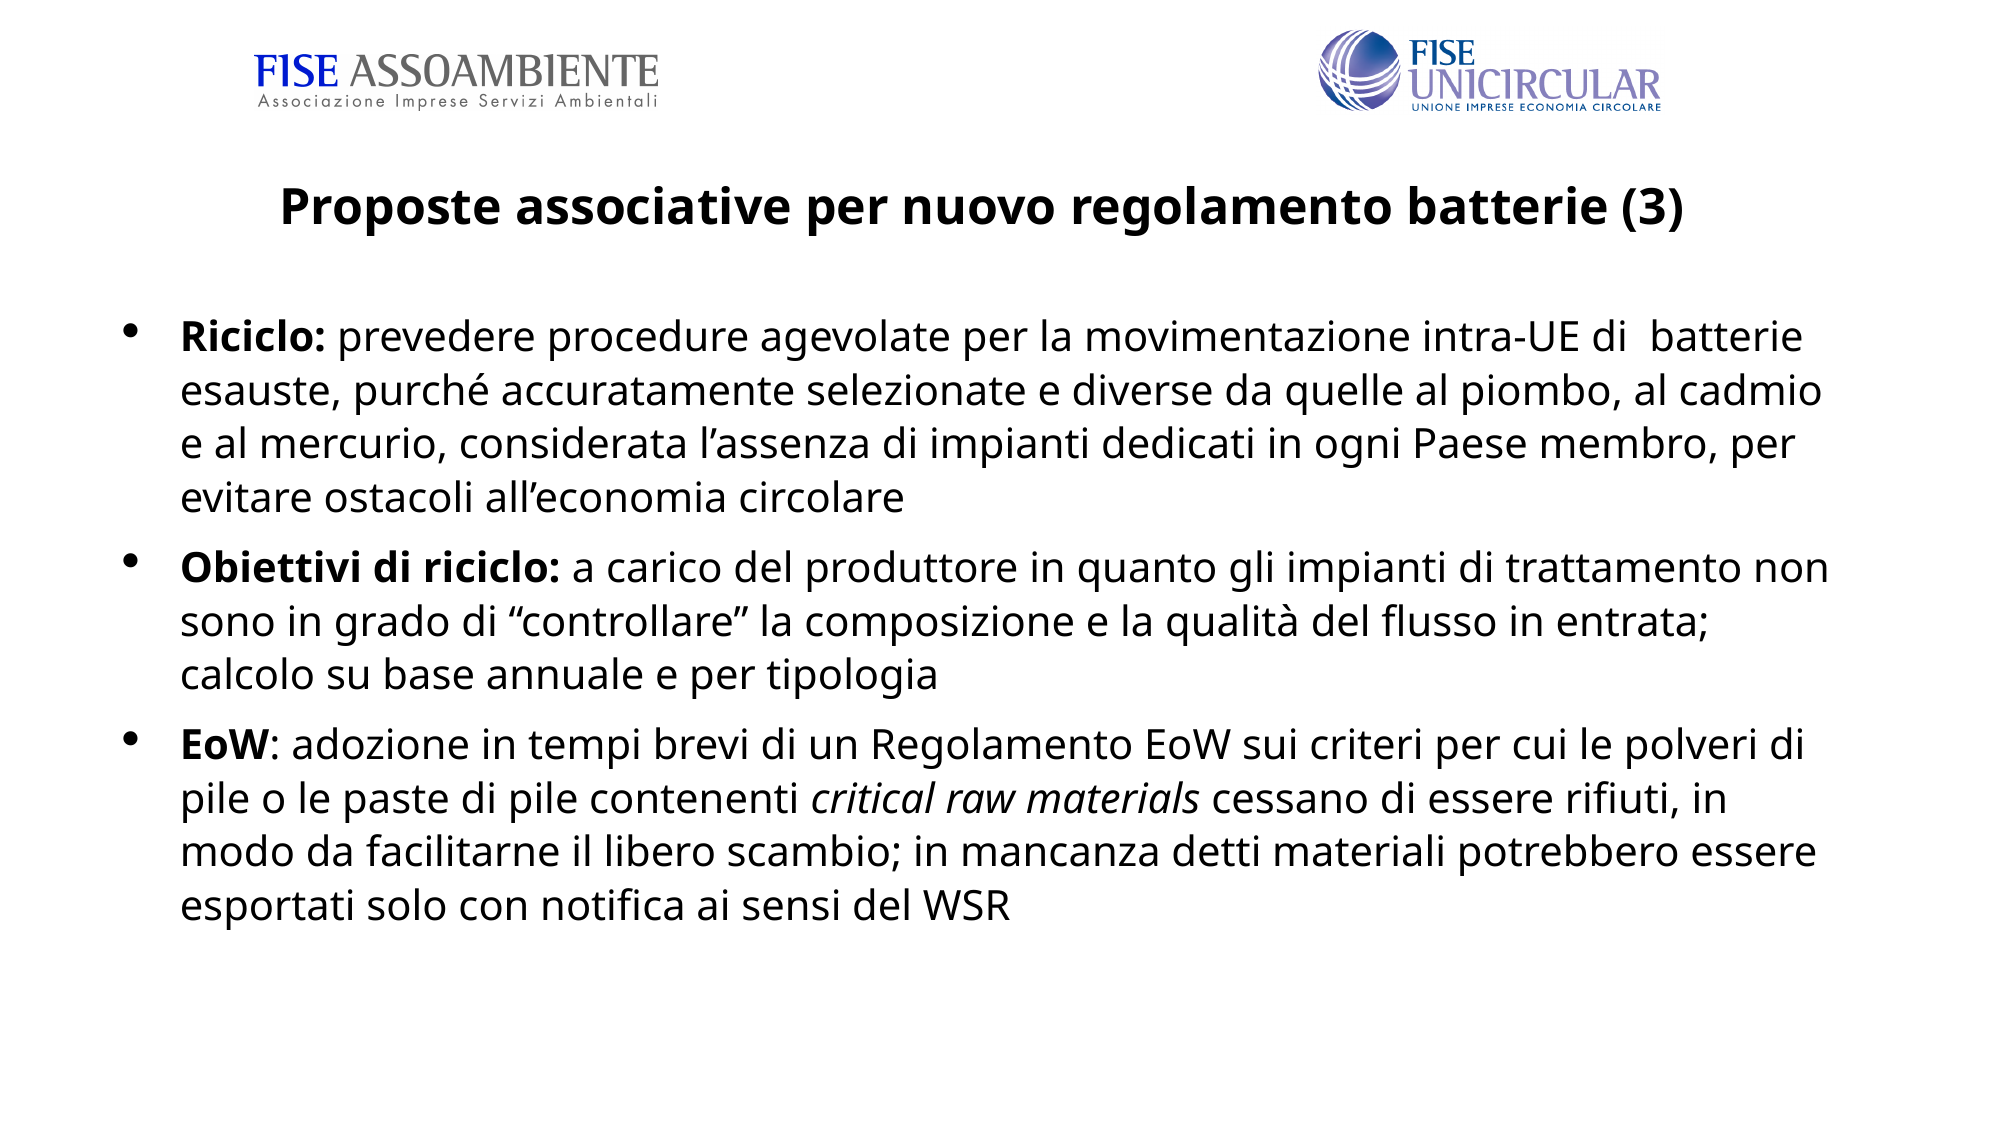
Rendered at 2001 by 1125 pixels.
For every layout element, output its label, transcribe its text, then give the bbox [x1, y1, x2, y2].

text_box Proposte associative per nuovo regolamento batterie (3) [140, 167, 1823, 242]
picture [1316, 26, 1665, 116]
picture [254, 54, 658, 111]
text_box Riciclo: prevedere procedure agevolate per la movimentazione intra-UE di batterie esauste, purché accuratamente selezionate e diverse da quelle al piombo, al cadmio e al mercurio, considerata l’assenza di impianti dedicati in ogni Paese membro, per evitare ostacoli all’economia circolare Obiettivi di riciclo: a carico del produttore in quanto gli impianti di trattamento non sono in grado di “controllare” la composizione e la qualità del flusso in entrata; calcolo su base annuale e per tipologia EoW: adozione in tempi brevi di un Regolamento EoW sui criteri per cui le polveri di pile o le paste di pile contenenti critical raw materials cessano di essere rifiuti, in modo da facilitarne il libero scambio; in mancanza detti materiali potrebbero essere esportati solo con notifica ai sensi del WSR [108, 299, 1855, 1125]
